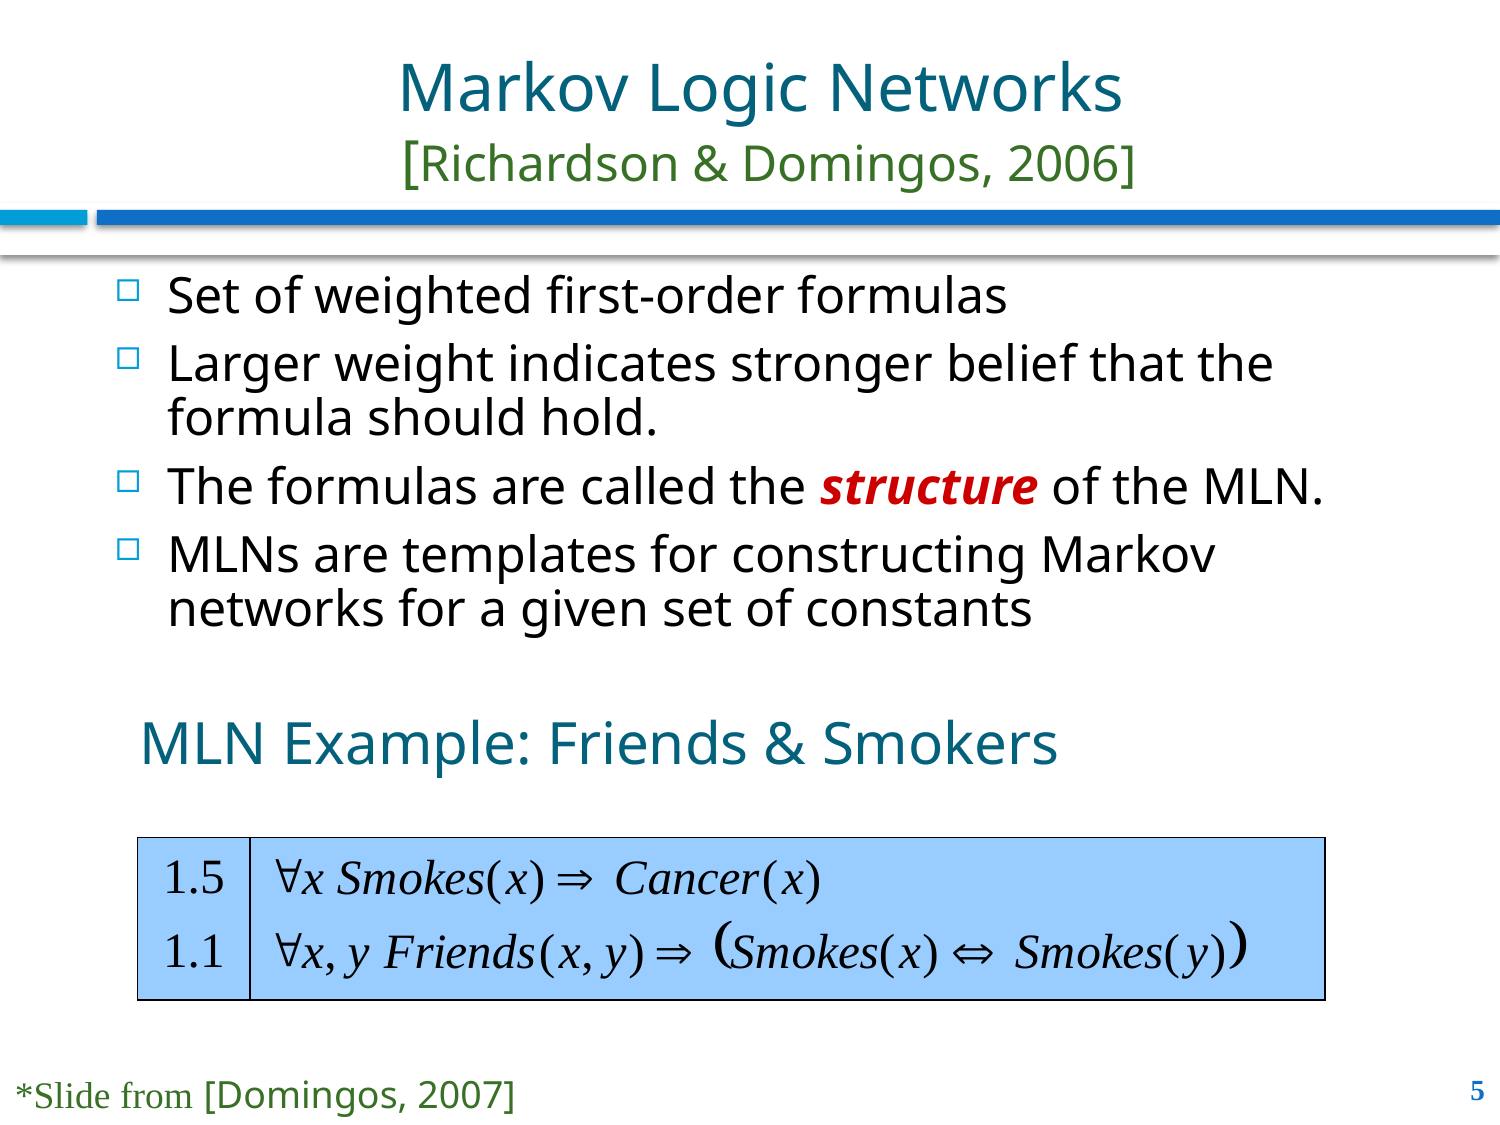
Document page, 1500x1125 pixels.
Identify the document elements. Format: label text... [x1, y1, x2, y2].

text_box MLN Example: Friends & Smokers [125, 687, 1363, 796]
title Markov Logic Networks [Richardson & Domingos, 2006] [37, 37, 1500, 200]
text_box *Slide from [Domingos, 2007] [0, 1059, 538, 1125]
slide_number 5 [1435, 1052, 1500, 1125]
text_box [160, 848, 231, 981]
text_box [250, 837, 1325, 1000]
text_box [137, 837, 250, 1000]
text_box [261, 849, 1250, 991]
list Set of weighted first-order formulas Larger weight indicates stronger belief that the formula should hold. The formulas are called the structure of the MLN. MLNs are templates for constructing Markov networks for a given set of constants [99, 262, 1375, 663]
